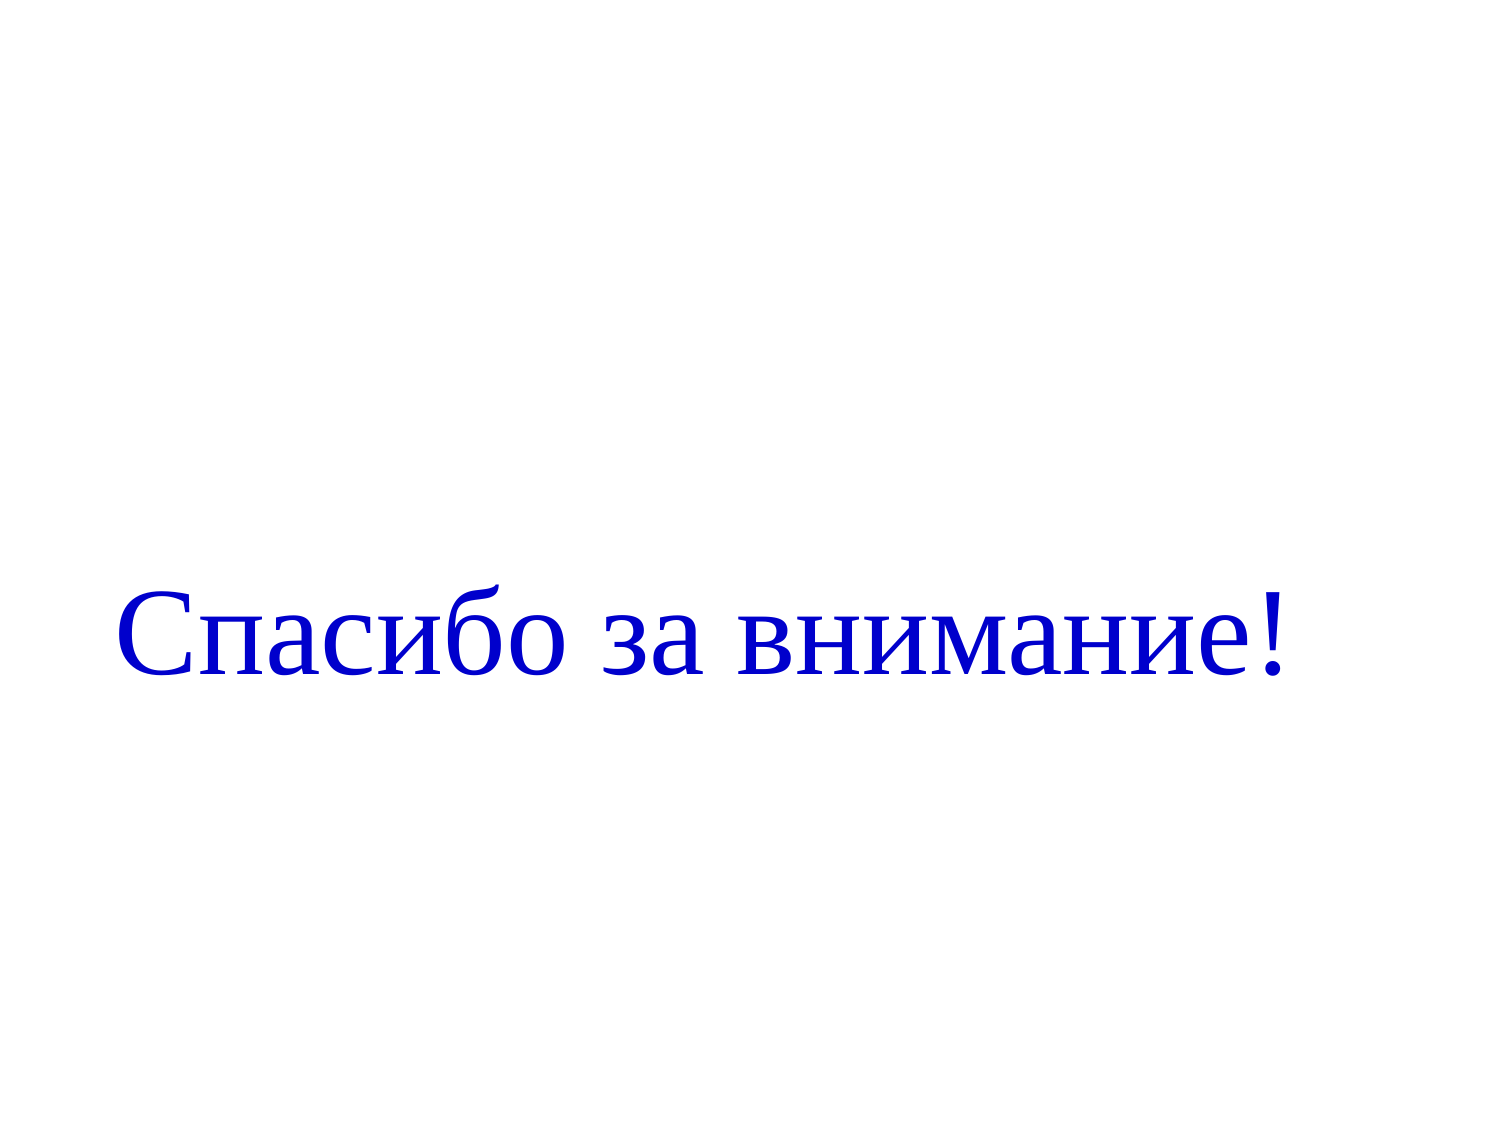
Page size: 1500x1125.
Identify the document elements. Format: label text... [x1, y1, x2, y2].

text_box Спасибо за внимание! [100, 531, 1500, 707]
